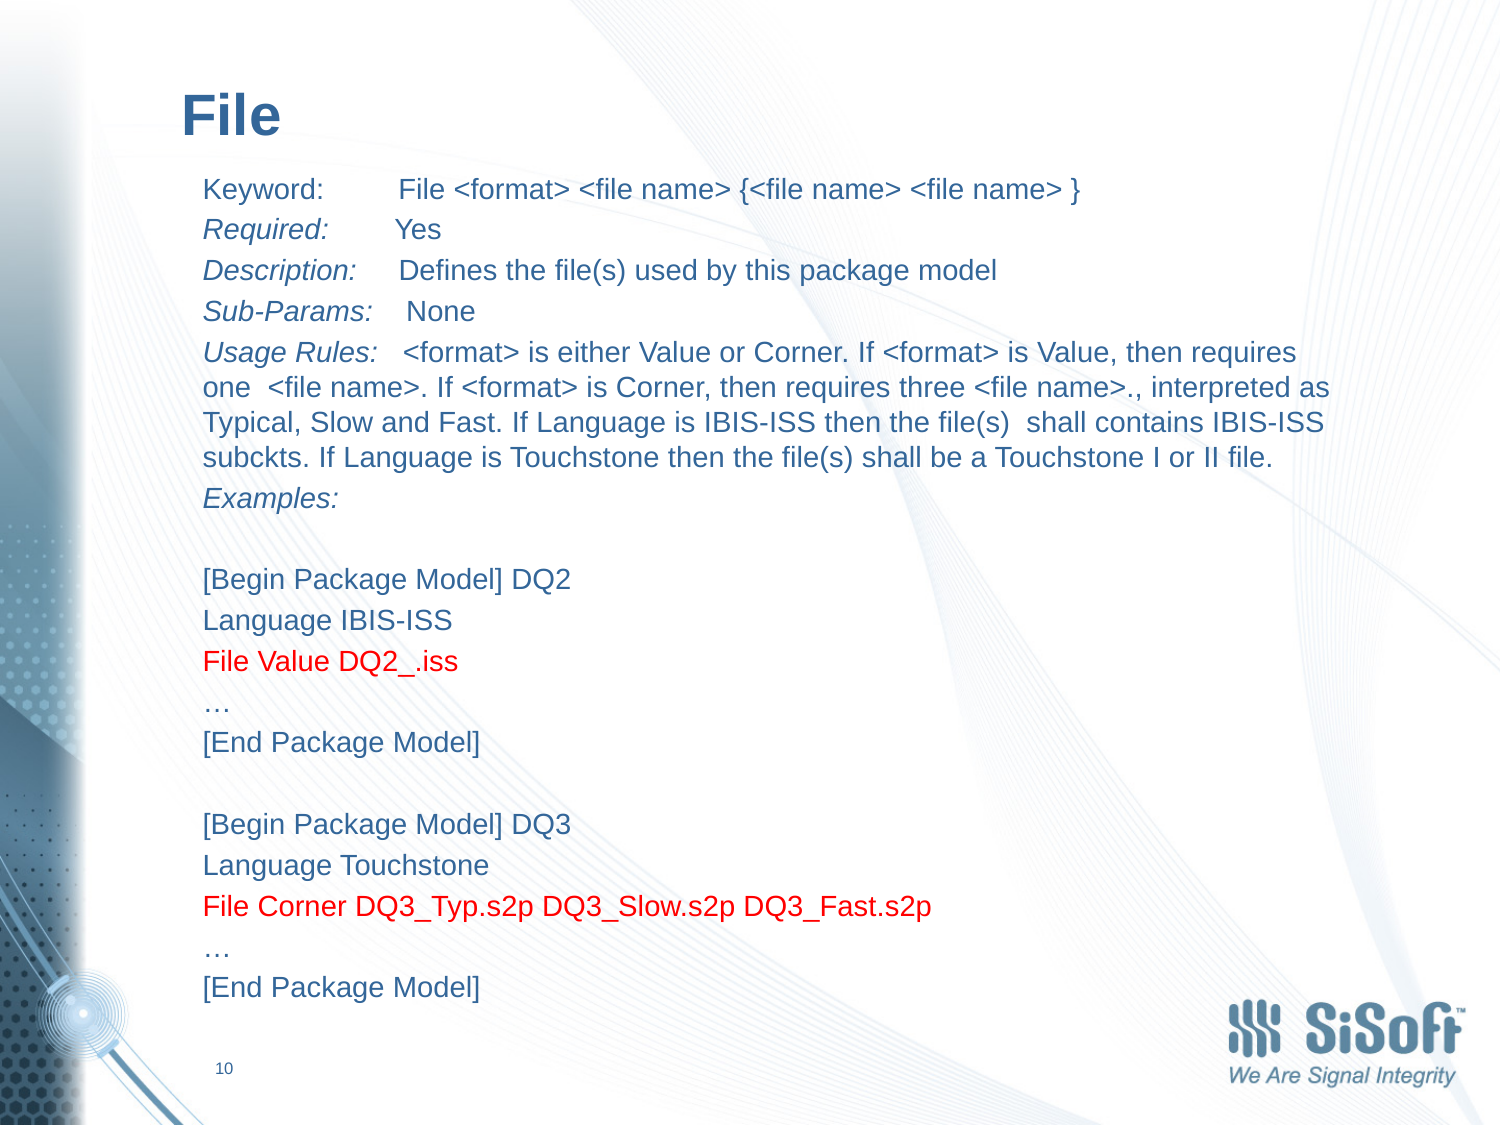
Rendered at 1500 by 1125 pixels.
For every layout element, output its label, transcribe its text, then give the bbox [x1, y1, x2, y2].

picture [0, 0, 1500, 1125]
title File [150, 50, 1300, 175]
list Keyword: File <format> <file name> {<file name> <file name> } Required: Yes Description: Defines the file(s) used by this package model Sub-Params: None Usage Rules: <format> is either Value or Corner. If <format> is Value, then requires one <file name>. If <format> is Corner, then requires three <file name>., interpreted as Typical, Slow and Fast. If Language is IBIS-ISS then the file(s) shall contains IBIS-ISS subckts. If Language is Touchstone then the file(s) shall be a Touchstone I or II file. Examples: [Begin Package Model] DQ2 Language IBIS-ISS File Value DQ2_.iss … [End Package Model] [Begin Package Model] DQ3 Language Touchstone File Corner DQ3_Typ.s2p DQ3_Slow.s2p DQ3_Fast.s2p … [End Package Model] [187, 162, 1363, 1050]
footer 10 [200, 1050, 975, 1104]
